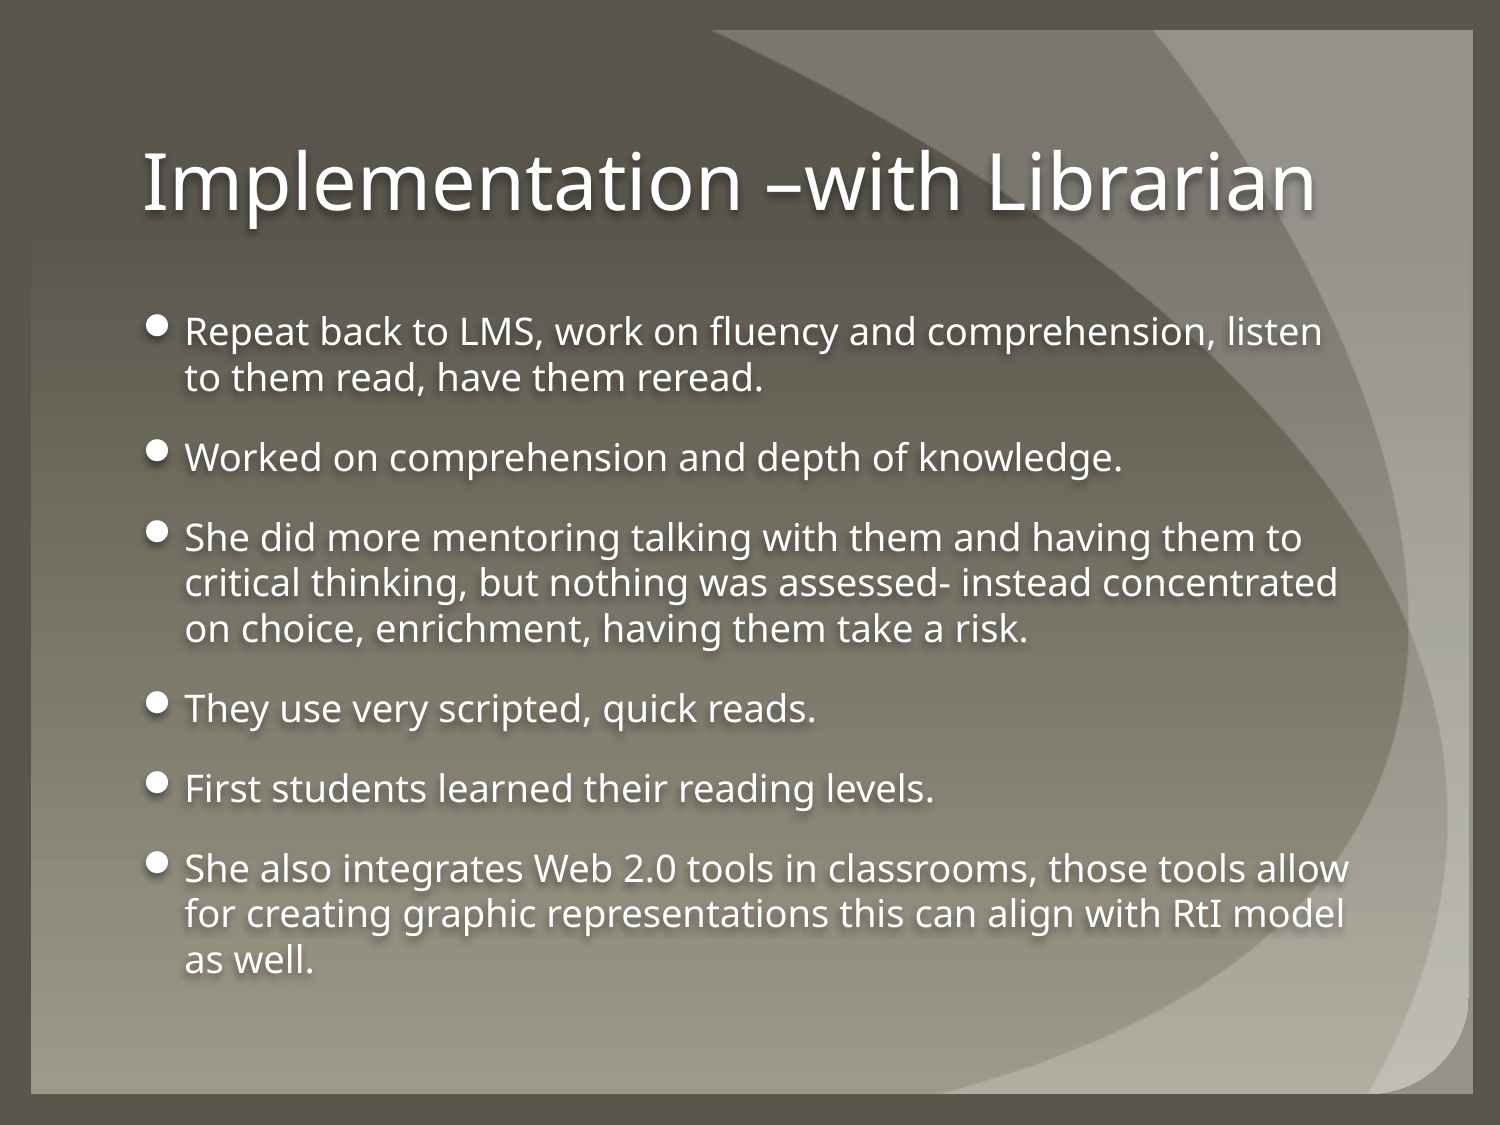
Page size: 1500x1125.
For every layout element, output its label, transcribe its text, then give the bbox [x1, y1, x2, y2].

picture [24, 30, 1473, 1094]
title Implementation –with Librarian [127, 62, 1372, 234]
list Repeat back to LMS, work on fluency and comprehension, listen to them read, have them reread. Worked on comprehension and depth of knowledge. She did more mentoring talking with them and having them to critical thinking, but nothing was assessed- instead concentrated on choice, enrichment, having them take a risk. They use very scripted, quick reads. First students learned their reading levels. She also integrates Web 2.0 tools in classrooms, those tools allow for creating graphic representations this can align with RtI model as well. [127, 299, 1372, 991]
